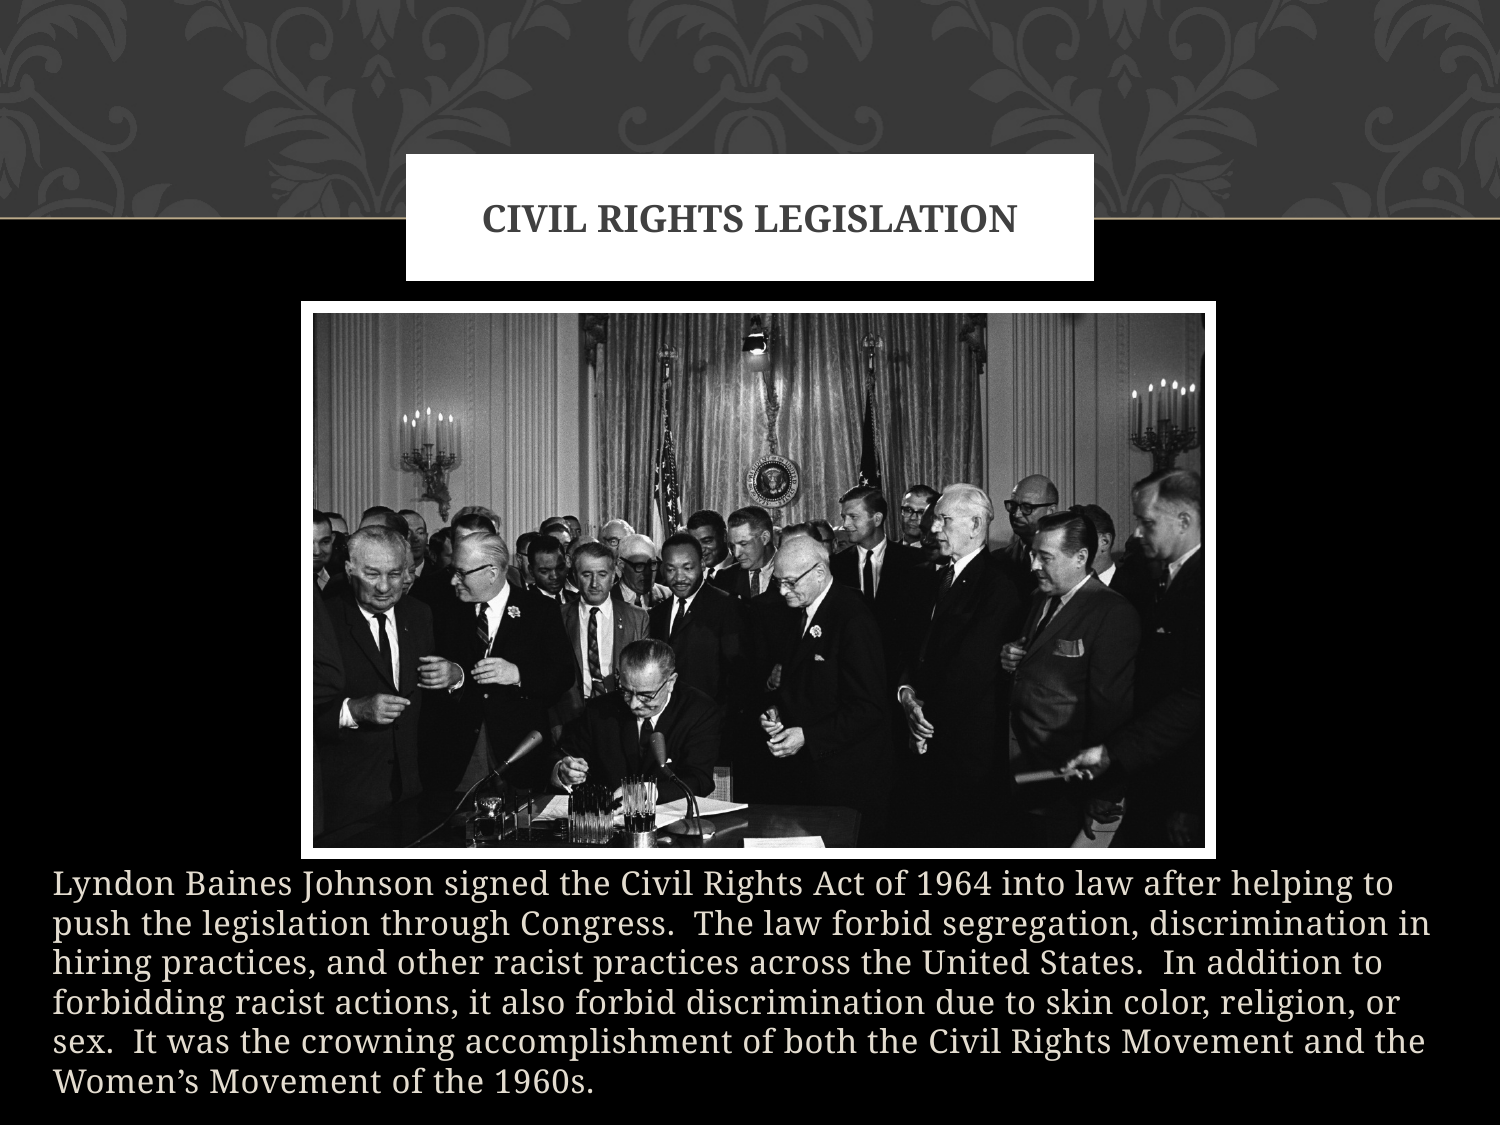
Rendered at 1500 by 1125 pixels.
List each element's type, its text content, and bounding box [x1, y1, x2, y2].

title Civil Rights Legislation [406, 154, 1094, 281]
picture [312, 312, 1205, 849]
list Lyndon Baines Johnson signed the Civil Rights Act of 1964 into law after helping to push the legislation through Congress. The law forbid segregation, discrimination in hiring practices, and other racist practices across the United States. In addition to forbidding racist actions, it also forbid discrimination due to skin color, religion, or sex. It was the crowning accomplishment of both the Civil Rights Movement and the Women’s Movement of the 1960s. [37, 862, 1475, 1100]
